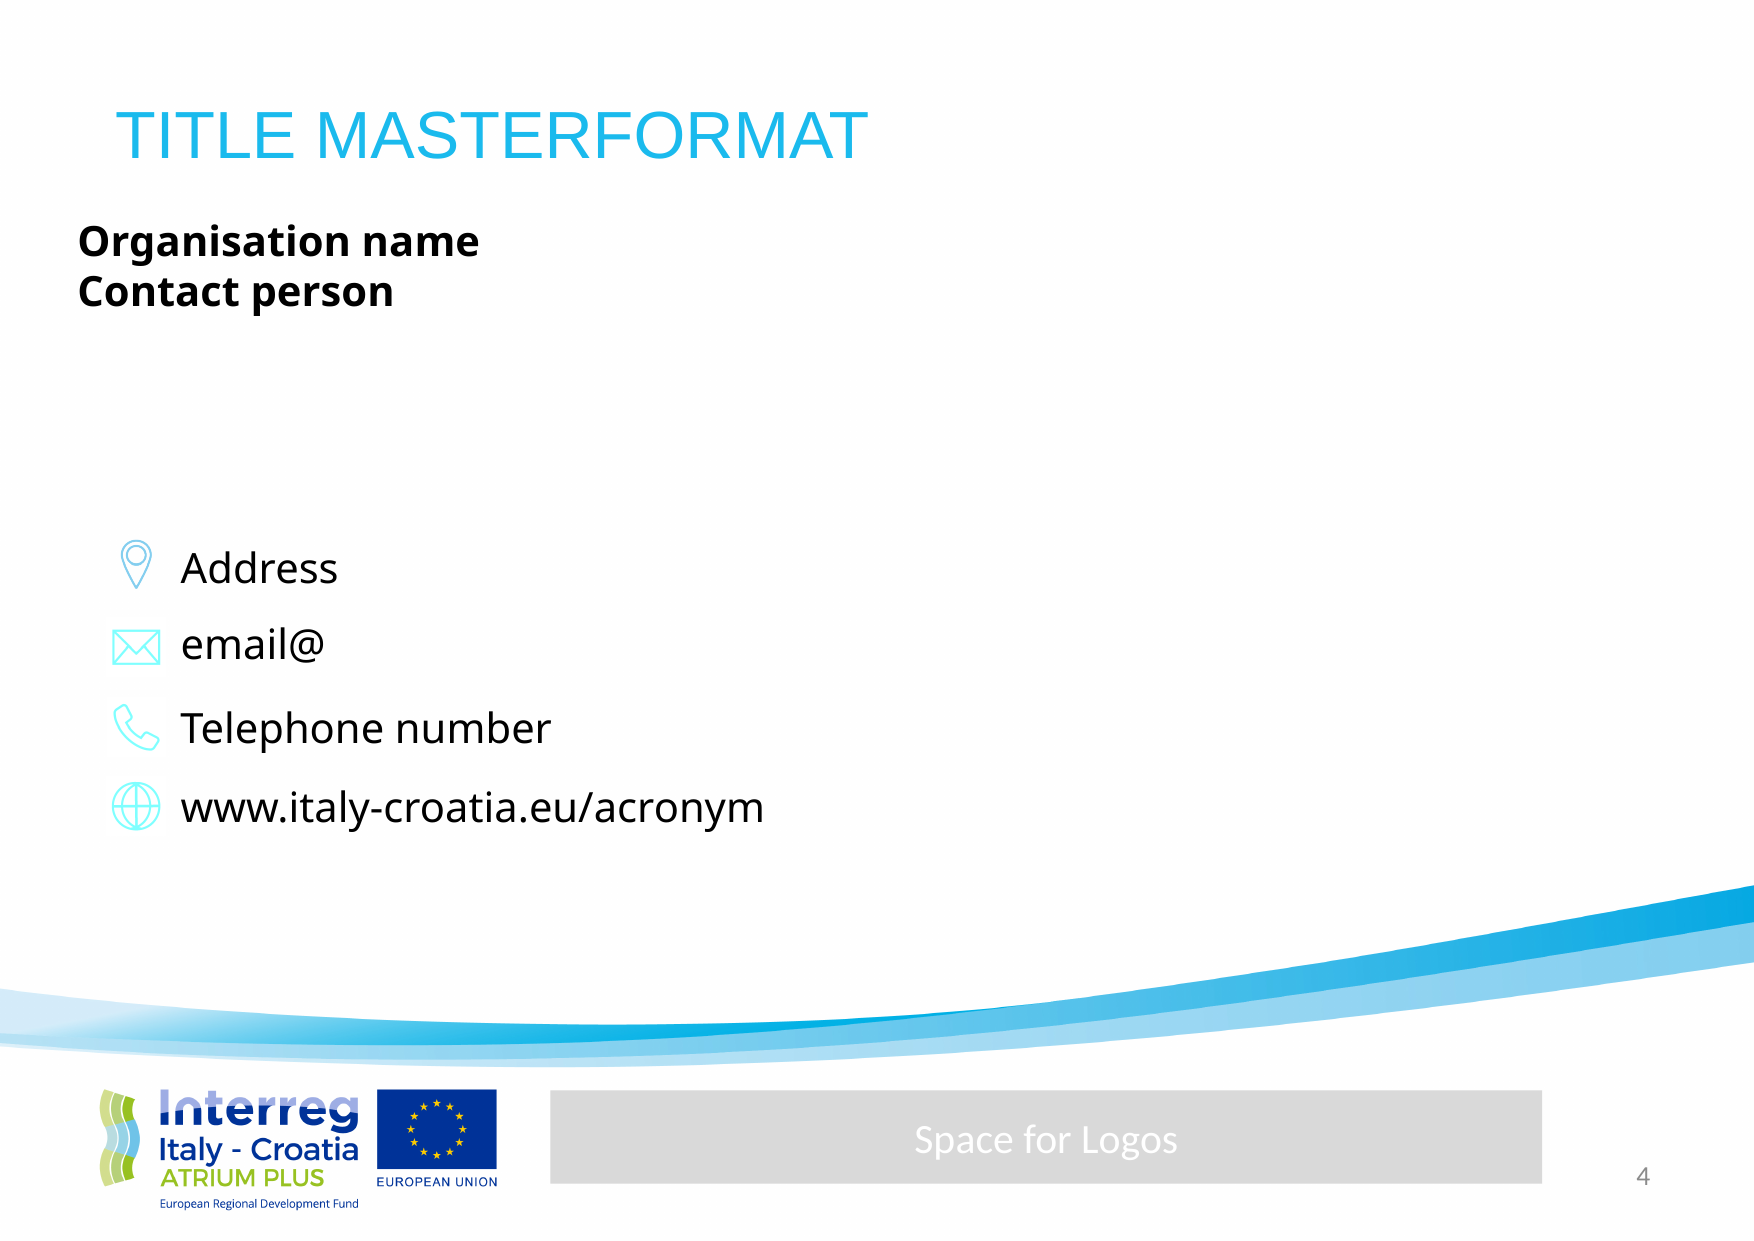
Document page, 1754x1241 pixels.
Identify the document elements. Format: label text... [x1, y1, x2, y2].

text_box Telephone number [165, 694, 1194, 760]
text_box Organisation name Contact person [62, 206, 496, 322]
text_box Space for Logos [549, 1089, 1543, 1185]
text_box www.italy-croatia.eu/acronym [165, 772, 1194, 838]
slide_number 4 [1607, 1141, 1666, 1208]
text_box Address [165, 534, 1194, 600]
picture [0, 0, 1754, 1241]
text_box TITLE MASTERFORMAT [97, 83, 1656, 181]
text_box email@ [165, 610, 1194, 676]
